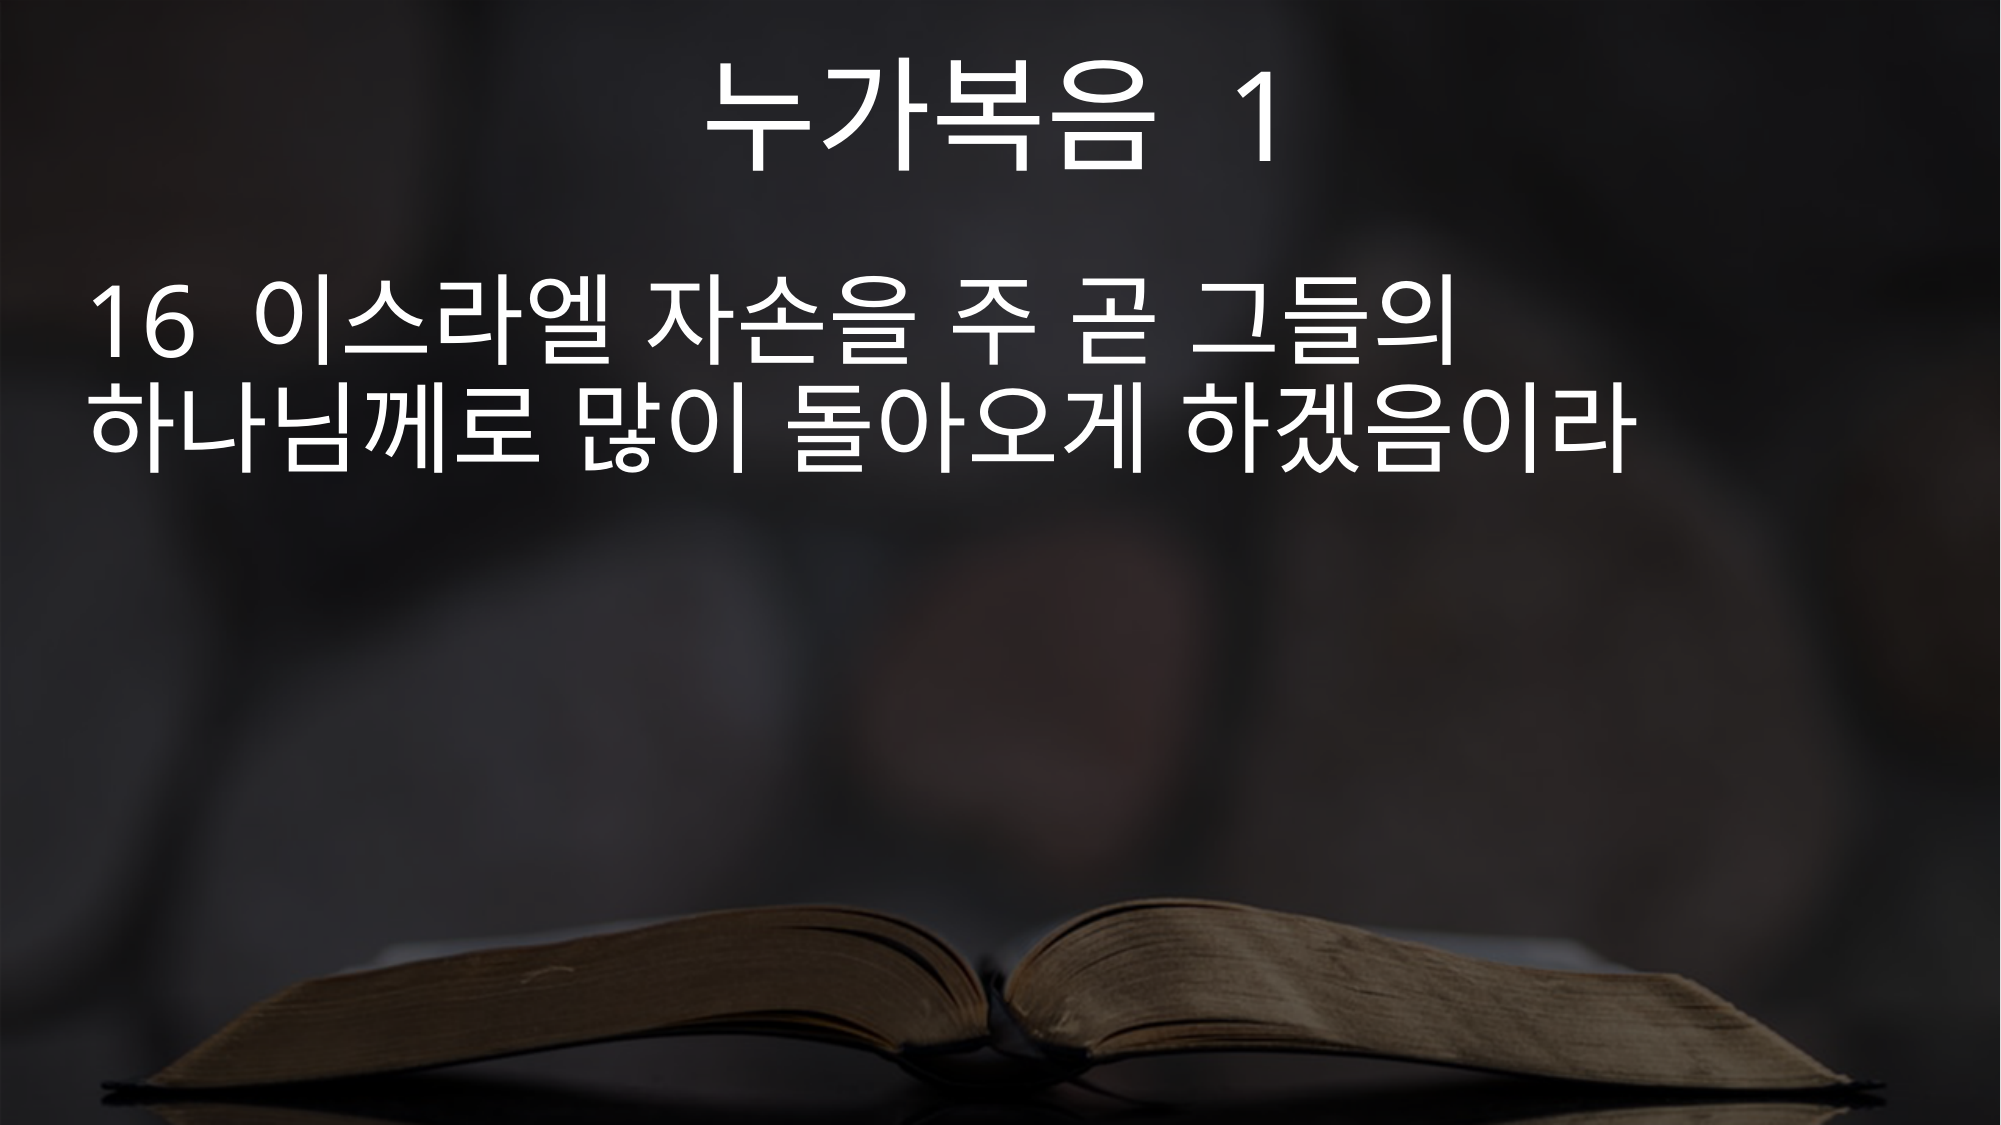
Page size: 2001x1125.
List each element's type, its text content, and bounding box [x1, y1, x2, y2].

list 16 이스라엘 자손을 주 곧 그들의 하나님께로 많이 돌아오게 하겠음이라 [69, 263, 1953, 423]
picture [0, 0, 2001, 1125]
footer 누가복음 1 [0, 32, 2000, 192]
